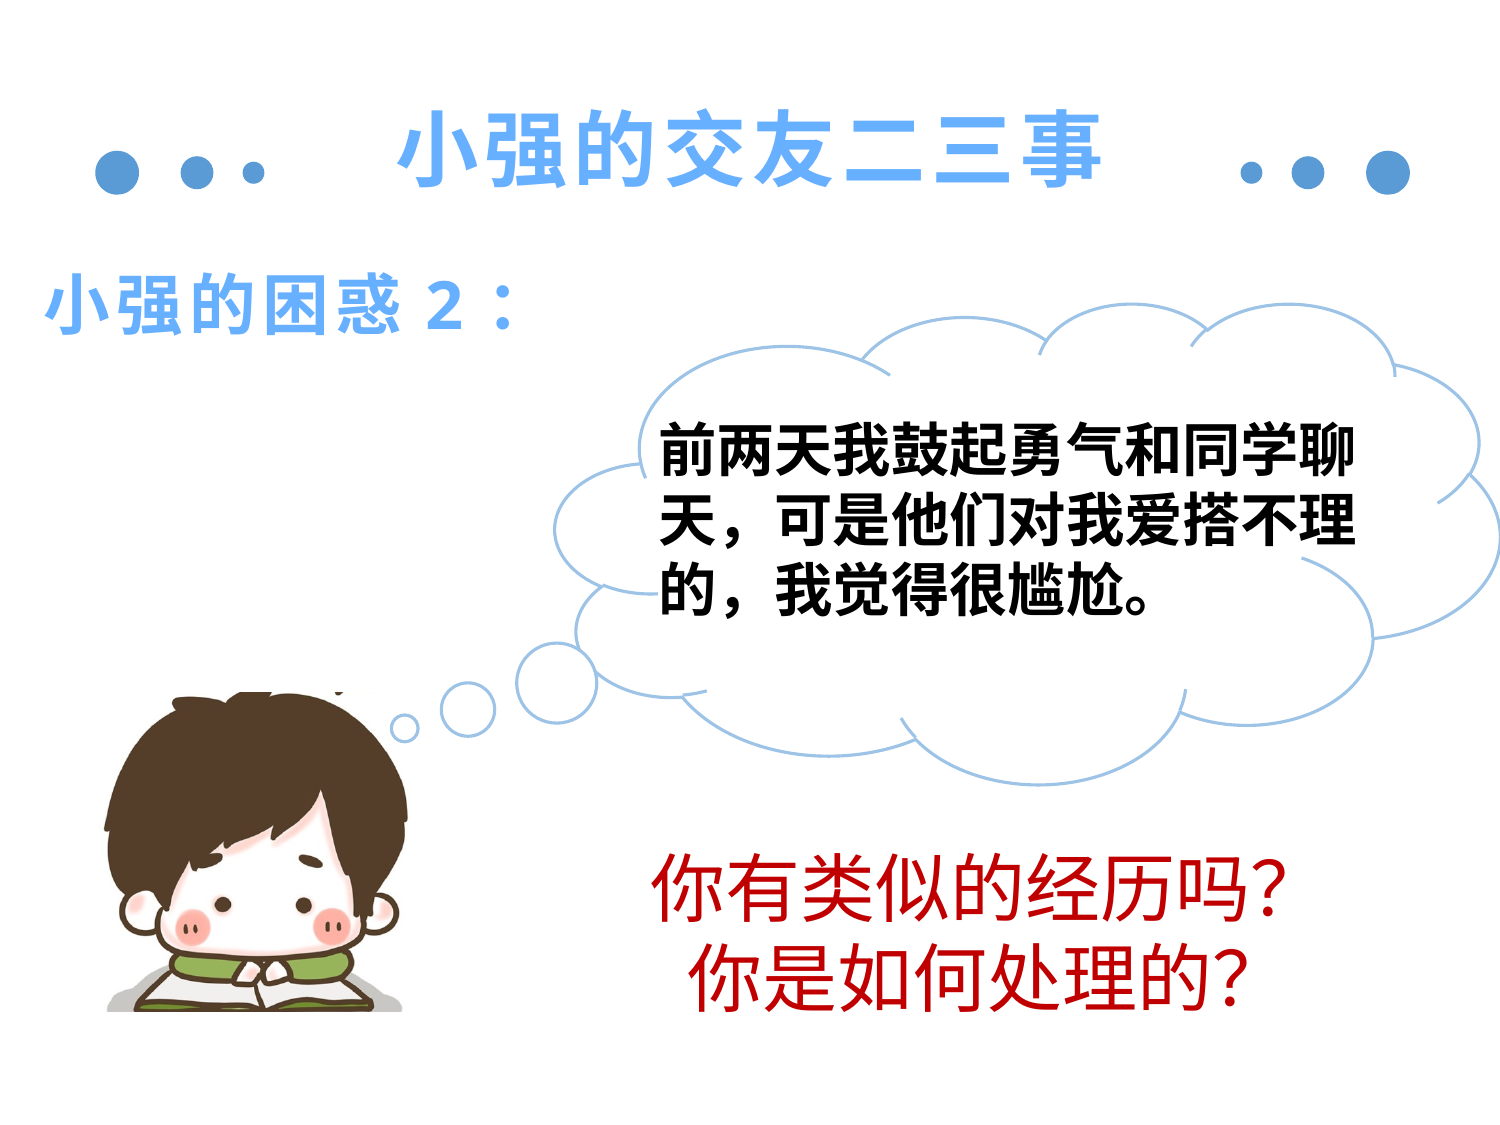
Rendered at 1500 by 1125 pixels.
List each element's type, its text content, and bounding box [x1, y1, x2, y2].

text_box 小强的交友二三事 [380, 90, 1120, 205]
text_box 你有类似的经历吗？ 你是如何处理的？ [635, 834, 1341, 1029]
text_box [555, 302, 1500, 784]
picture [96, 692, 411, 1012]
text_box 小强的困惑2： [28, 255, 568, 350]
